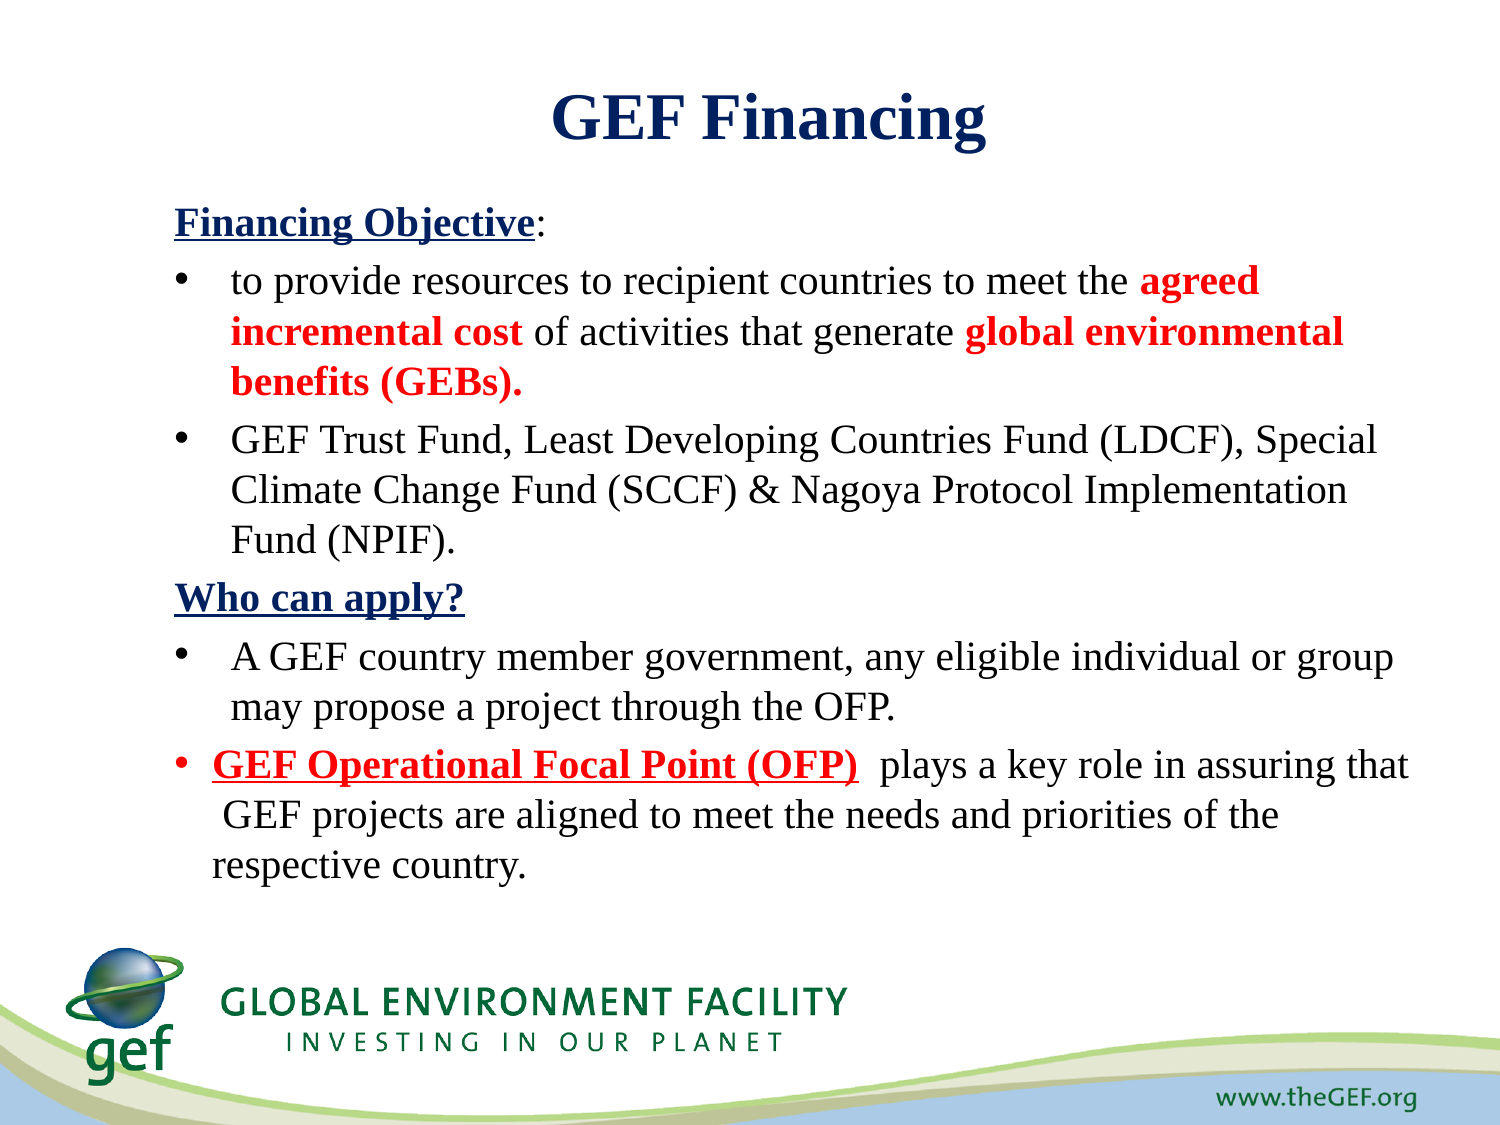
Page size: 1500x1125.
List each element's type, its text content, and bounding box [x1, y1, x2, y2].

title GEF Financing [180, 62, 1357, 163]
picture [0, 920, 1500, 1125]
list Financing Objective: to provide resources to recipient countries to meet the agreed incremental cost of activities that generate global environmental benefits (GEBs). GEF Trust Fund, Least Developing Countries Fund (LDCF), Special Climate Change Fund (SCCF) & Nagoya Protocol Implementation Fund (NPIF). Who can apply? A GEF country member government, any eligible individual or group may propose a project through the OFP. GEF Operational Focal Point (OFP) plays a key role in assuring that GEF projects are aligned to meet the needs and priorities of the respective country. [112, 187, 1426, 926]
